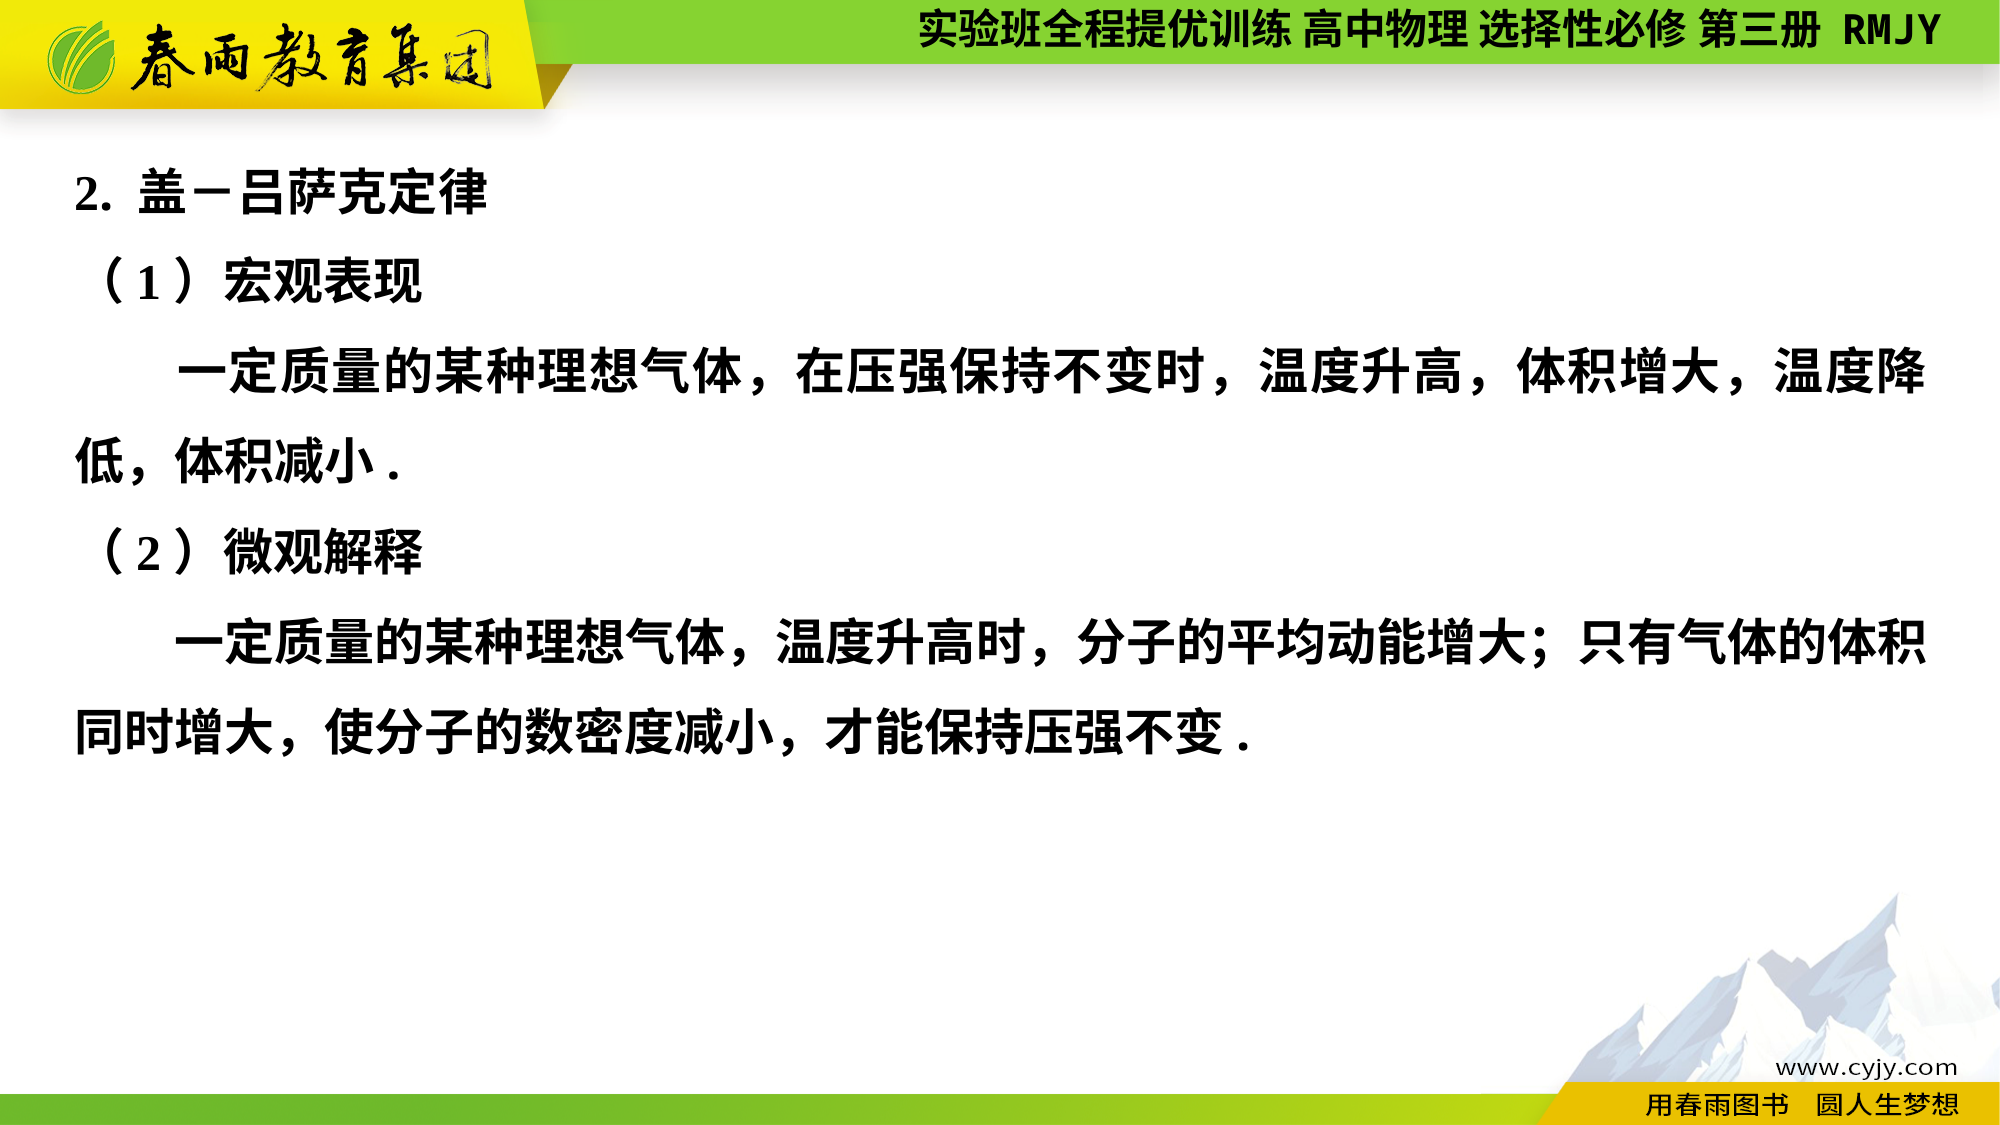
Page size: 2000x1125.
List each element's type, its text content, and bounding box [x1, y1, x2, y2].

picture [0, 0, 2000, 1125]
list 2. 盖－吕萨克定律 （1）宏观表现 一定质量的某种理想气体，在压强保持不变时，温度升高，体积增大，温度降低，体积减小. （2）微观解释 一定质量的某种理想气体，温度升高时，分子的平均动能增大；只有气体的体积同时增大，使分子的数密度减小，才能保持压强不变. [59, 122, 1944, 763]
